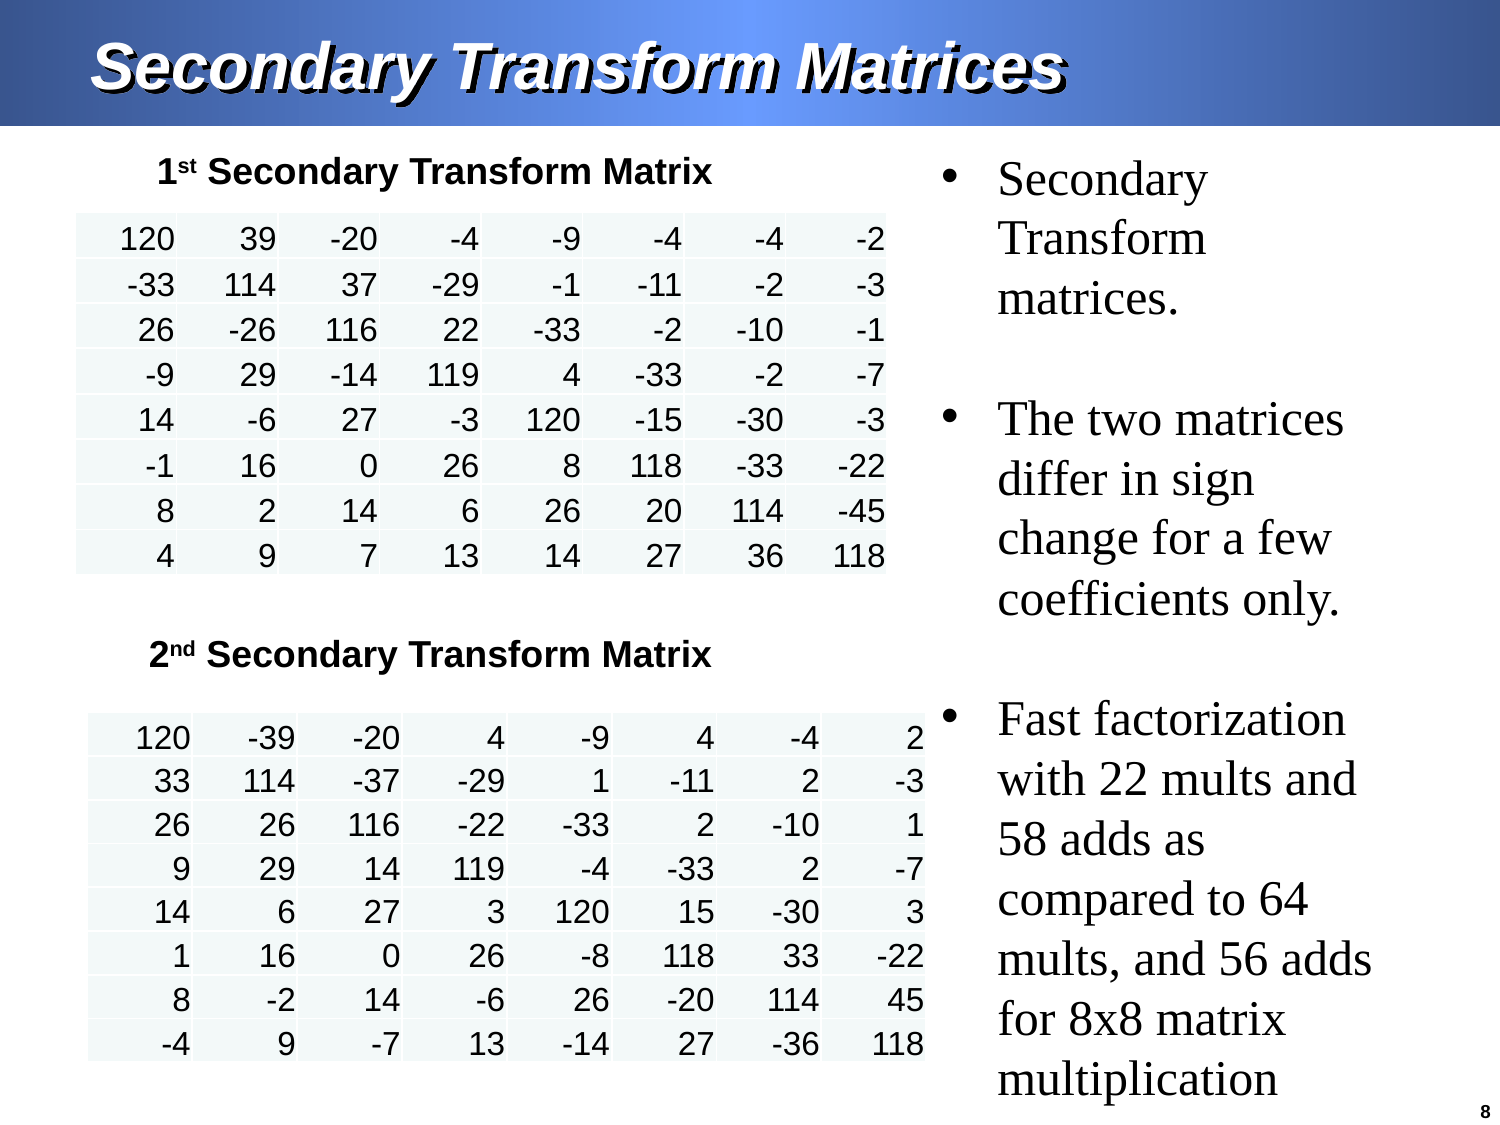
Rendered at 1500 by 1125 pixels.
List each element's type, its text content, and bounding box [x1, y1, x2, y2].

table_cell 29 [193, 844, 296, 886]
table_cell 118 [583, 440, 683, 483]
table_cell -3 [822, 757, 925, 799]
table_cell -3 [786, 395, 886, 438]
table_header -4 [717, 713, 820, 755]
table_header -20 [279, 213, 379, 257]
table_cell 8 [482, 440, 582, 483]
table_header 120 [88, 713, 191, 755]
table_cell -33 [685, 440, 785, 483]
table_cell 4 [482, 349, 582, 393]
table_cell 2 [613, 801, 716, 843]
table_cell -7 [786, 349, 886, 393]
table_cell 3 [403, 888, 506, 930]
table_cell 2 [717, 757, 820, 799]
table_cell 119 [403, 844, 506, 886]
table_cell 14 [88, 888, 191, 930]
table_cell 114 [685, 485, 785, 529]
table_cell -33 [508, 801, 611, 843]
table_cell 9 [177, 530, 277, 574]
table_cell 26 [76, 304, 176, 347]
table_cell 119 [380, 349, 480, 393]
table_cell -37 [298, 757, 401, 799]
table_cell 15 [613, 888, 716, 930]
table_cell 116 [279, 304, 379, 347]
table_cell 13 [380, 530, 480, 574]
table_header -4 [380, 213, 480, 257]
table_header -4 [685, 213, 785, 257]
table_header -9 [508, 713, 611, 755]
table_header 120 [76, 213, 176, 257]
table_cell 16 [177, 440, 277, 483]
table_cell -14 [508, 1019, 611, 1061]
table_cell 118 [822, 1019, 925, 1061]
table_cell 37 [279, 259, 379, 302]
table_cell 36 [685, 530, 785, 574]
table_cell -36 [717, 1019, 820, 1061]
table_cell 9 [88, 844, 191, 886]
table_cell -22 [403, 801, 506, 843]
table_cell 22 [380, 304, 480, 347]
table_cell 7 [279, 530, 379, 574]
table_cell -15 [583, 395, 683, 438]
table_header -2 [786, 213, 886, 257]
table_cell -7 [822, 844, 925, 886]
table_cell -14 [279, 349, 379, 393]
table_cell 29 [177, 349, 277, 393]
table_cell -7 [298, 1019, 401, 1061]
table_header -39 [193, 713, 296, 755]
table_cell 45 [822, 976, 925, 1018]
table_cell 2 [717, 844, 820, 886]
table_cell -6 [403, 976, 506, 1018]
table_cell 13 [403, 1019, 506, 1061]
table_cell 14 [482, 530, 582, 574]
table_cell -1 [76, 440, 176, 483]
table_cell 27 [583, 530, 683, 574]
table_cell 120 [508, 888, 611, 930]
table_cell -45 [786, 485, 886, 529]
table_cell -4 [508, 844, 611, 886]
table_cell -29 [403, 757, 506, 799]
table_cell -10 [717, 801, 820, 843]
table_cell -20 [613, 976, 716, 1018]
table_cell 26 [403, 932, 506, 974]
table_header 4 [403, 713, 506, 755]
table_cell 20 [583, 485, 683, 529]
table_cell 9 [193, 1019, 296, 1061]
table_cell -2 [685, 349, 785, 393]
table_cell -3 [380, 395, 480, 438]
table_cell -30 [717, 888, 820, 930]
text_box 2nd Secondary Transform Matrix [134, 622, 728, 683]
table_cell 114 [717, 976, 820, 1018]
table_cell 14 [76, 395, 176, 438]
table_cell -30 [685, 395, 785, 438]
table_cell -22 [822, 932, 925, 974]
table_header -4 [583, 213, 683, 257]
table_cell -4 [88, 1019, 191, 1061]
table_cell -33 [482, 304, 582, 347]
table_cell 33 [88, 757, 191, 799]
table_cell 14 [279, 485, 379, 529]
table_cell -9 [76, 349, 176, 393]
table_cell -10 [685, 304, 785, 347]
table_cell -6 [177, 395, 277, 438]
table_cell 27 [298, 888, 401, 930]
table_cell -2 [193, 976, 296, 1018]
table_cell 26 [88, 801, 191, 843]
slide_number 8 [1368, 1091, 1500, 1125]
table_cell -2 [685, 259, 785, 302]
table_cell 6 [193, 888, 296, 930]
table_cell -1 [786, 304, 886, 347]
table_cell 26 [193, 801, 296, 843]
table_cell 26 [482, 485, 582, 529]
table_cell 114 [193, 757, 296, 799]
table_cell -1 [482, 259, 582, 302]
table_cell 3 [822, 888, 925, 930]
table_cell -33 [76, 259, 176, 302]
table_cell 16 [193, 932, 296, 974]
table_cell -33 [613, 844, 716, 886]
table_cell 114 [177, 259, 277, 302]
table_header -9 [482, 213, 582, 257]
table_cell 116 [298, 801, 401, 843]
table_cell -8 [508, 932, 611, 974]
table_header 2 [822, 713, 925, 755]
table_cell 0 [298, 932, 401, 974]
table_cell -3 [786, 259, 886, 302]
table_cell -22 [786, 440, 886, 483]
table_cell 26 [380, 440, 480, 483]
table_cell 120 [482, 395, 582, 438]
table_cell -11 [613, 757, 716, 799]
table_cell 8 [88, 976, 191, 1018]
table_cell 8 [76, 485, 176, 529]
table_header 39 [177, 213, 277, 257]
table_cell 14 [298, 976, 401, 1018]
table_cell -2 [583, 304, 683, 347]
table_cell 27 [613, 1019, 716, 1061]
text_box Secondary Transform matrices. The two matrices differ in sign change for a few coefficients only. Fast factorization with 22 mults and 58 adds as compared to 64 mults, and 56 adds for 8x8 matrix multiplication [926, 137, 1389, 475]
table_cell 4 [76, 530, 176, 574]
table_cell 33 [717, 932, 820, 974]
table_cell 118 [613, 932, 716, 974]
table_cell -29 [380, 259, 480, 302]
table_cell 27 [279, 395, 379, 438]
table_cell 14 [298, 844, 401, 886]
table_cell -11 [583, 259, 683, 302]
table_cell 1 [508, 757, 611, 799]
title Secondary Transform Matrices [74, 12, 1463, 126]
table_cell 6 [380, 485, 480, 529]
table_cell 2 [177, 485, 277, 529]
table_cell 118 [786, 530, 886, 574]
text_box 1st Secondary Transform Matrix [142, 139, 729, 200]
table_cell 0 [279, 440, 379, 483]
table_cell 1 [88, 932, 191, 974]
table_cell 26 [508, 976, 611, 1018]
table_cell -33 [583, 349, 683, 393]
table_header 4 [613, 713, 716, 755]
table_cell 1 [822, 801, 925, 843]
table_cell -26 [177, 304, 277, 347]
table_header -20 [298, 713, 401, 755]
